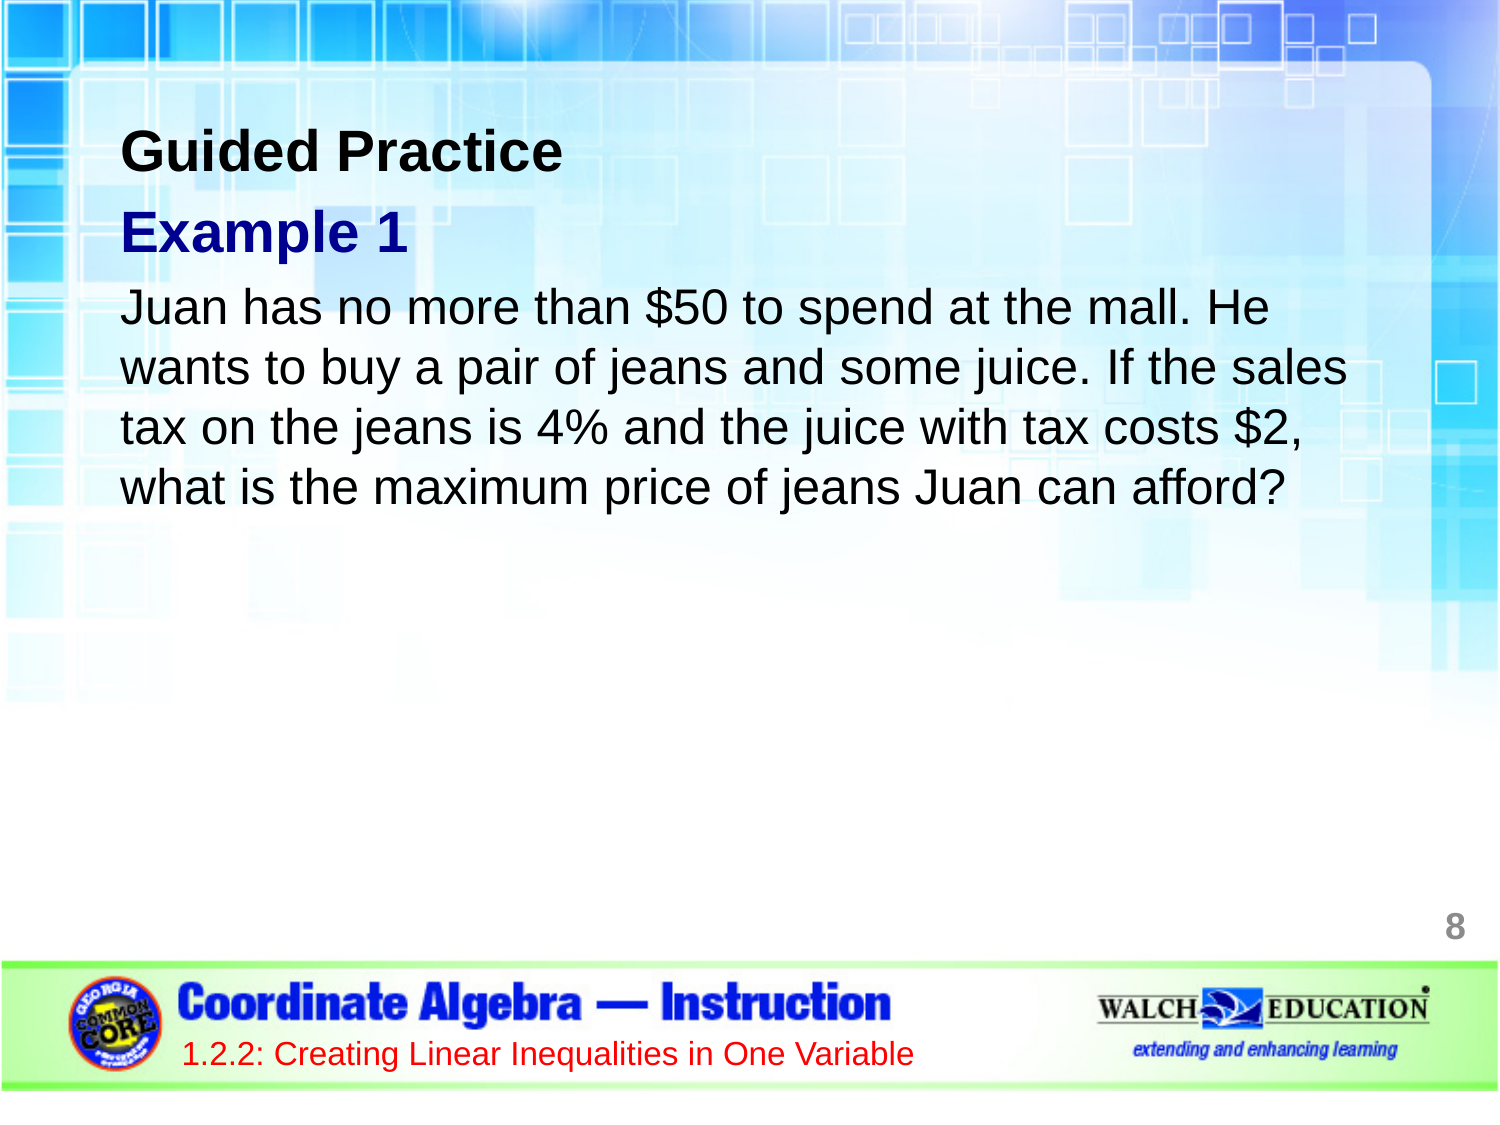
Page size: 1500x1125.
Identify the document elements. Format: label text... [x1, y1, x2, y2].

subtitle Guided Practice Example 1 Juan has no more than $50 to spend at the mall. He wants to buy a pair of jeans and some juice. If the sales tax on the jeans is 4% and the juice with tax costs $2, what is the maximum price of jeans Juan can afford? [105, 105, 1394, 925]
slide_number 8 [1361, 901, 1481, 949]
picture [1, 0, 1500, 1091]
list 1.2.2: Creating Linear Inequalities in One Variable [166, 1024, 1074, 1069]
